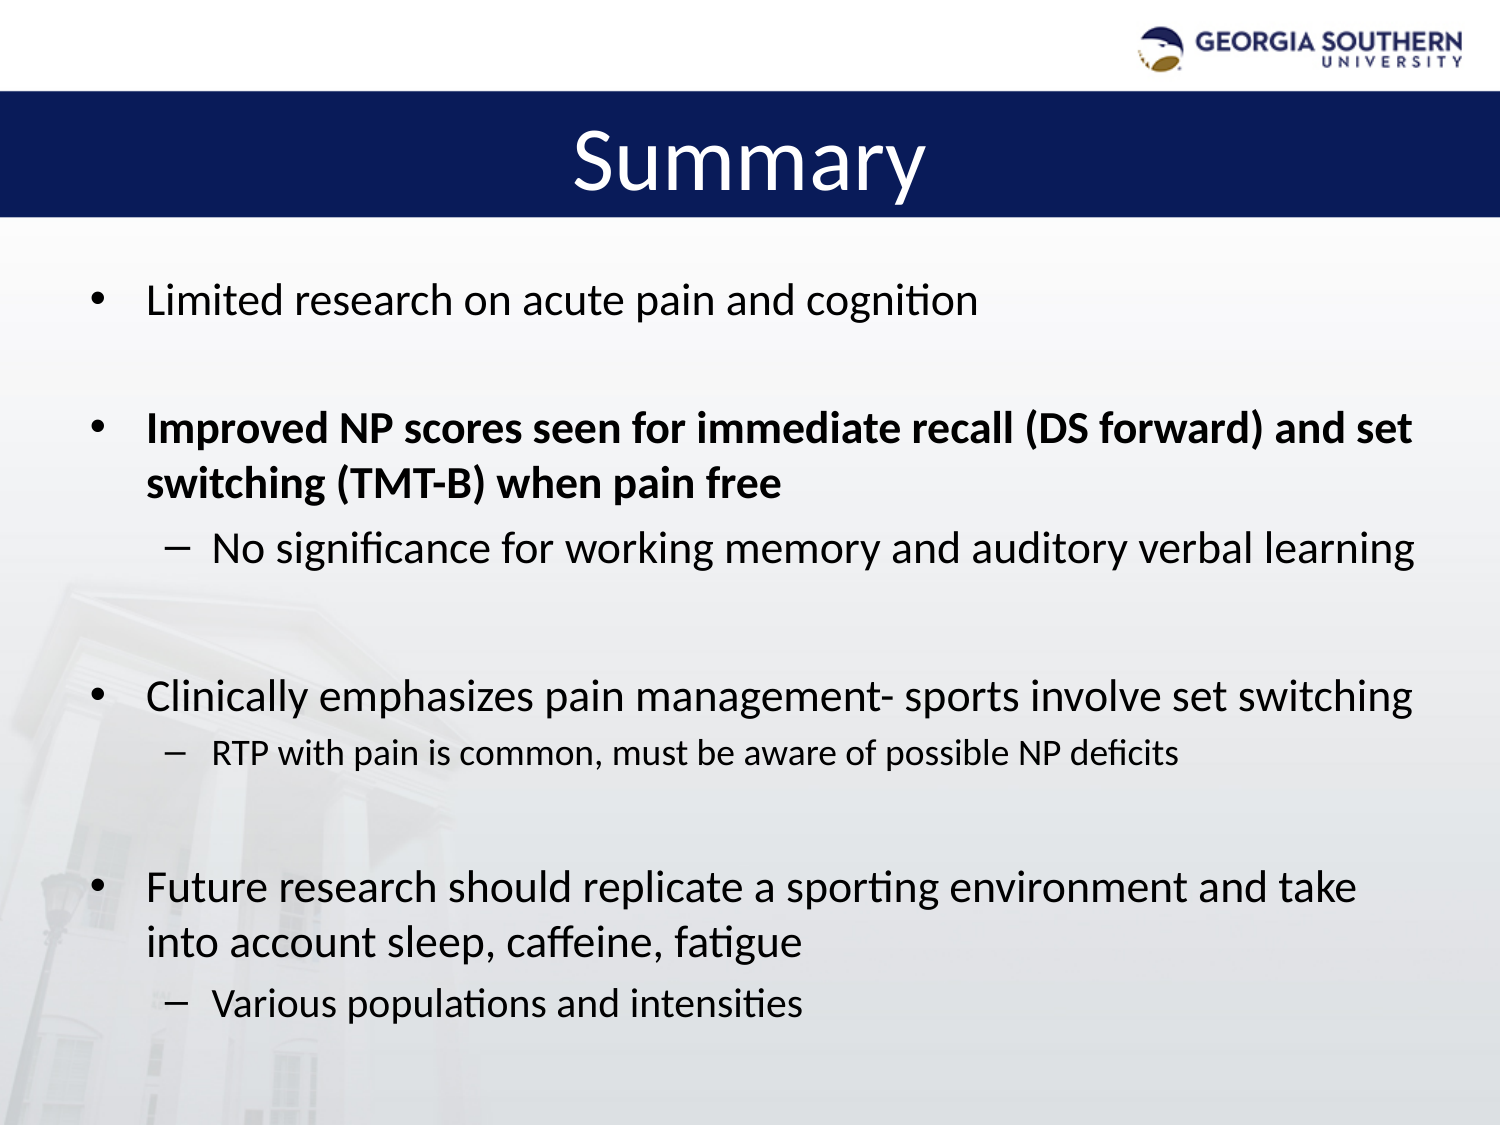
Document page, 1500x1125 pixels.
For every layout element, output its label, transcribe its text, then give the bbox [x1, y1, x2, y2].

picture [0, 0, 1500, 1125]
list Limited research on acute pain and cognition Improved NP scores seen for immediate recall (DS forward) and set switching (TMT-B) when pain free No significance for working memory and auditory verbal learning Clinically emphasizes pain management- sports involve set switching RTP with pain is common, must be aware of possible NP deficits Future research should replicate a sporting environment and take into account sleep, caffeine, fatigue Various populations and intensities [75, 262, 1457, 1005]
title Summary [75, 91, 1425, 217]
